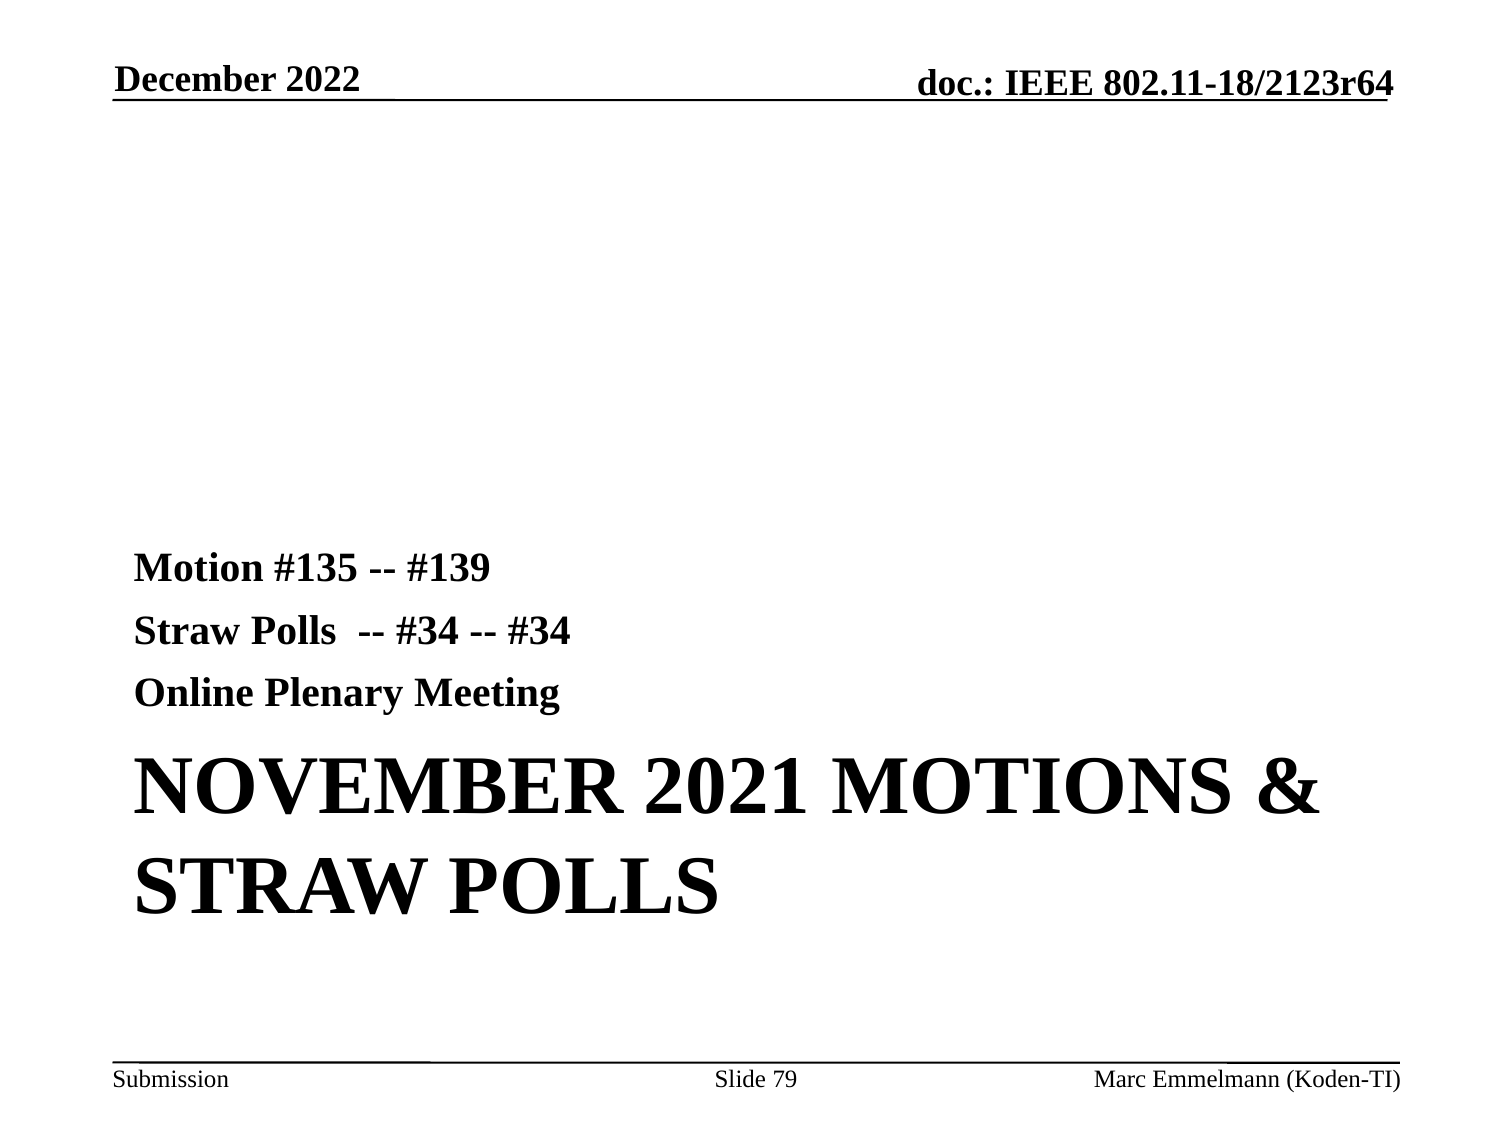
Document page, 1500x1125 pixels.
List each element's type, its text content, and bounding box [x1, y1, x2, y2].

footer Marc Emmelmann (Koden-TI) [878, 1061, 1402, 1093]
title November 2021 Motions & Straw Polls [118, 724, 1394, 947]
list Motion #135 -- #139 Straw Polls -- #34 -- #34 Online Plenary Meeting [118, 476, 1394, 724]
slide_number Slide 79 [712, 1061, 800, 1123]
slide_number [114, 54, 423, 100]
